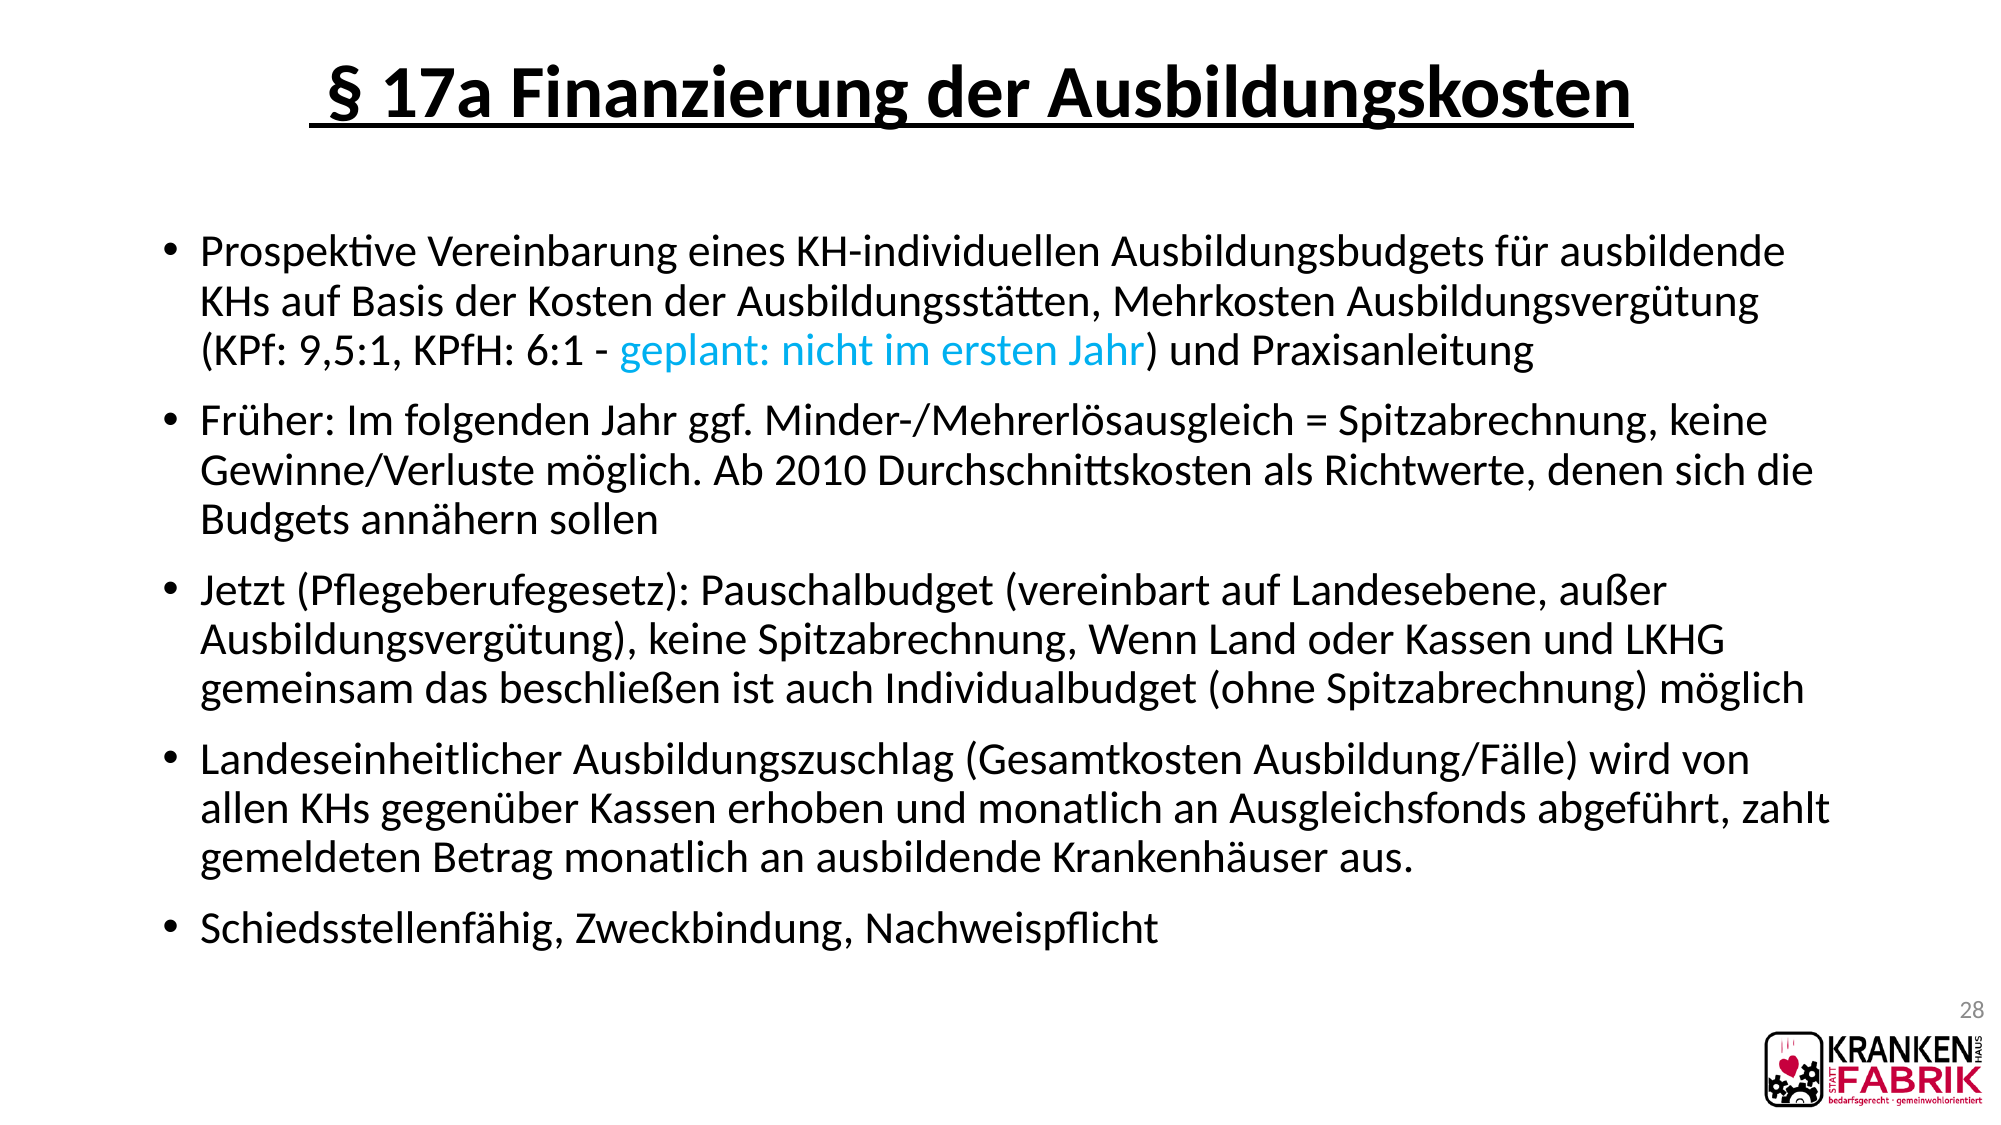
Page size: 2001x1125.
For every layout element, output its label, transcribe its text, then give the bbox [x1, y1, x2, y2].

title § 17a Finanzierung der Ausbildungskosten [91, 0, 1853, 188]
list Prospektive Vereinbarung eines KH-individuellen Ausbildungsbudgets für ausbildende KHs auf Basis der Kosten der Ausbildungsstätten, Mehrkosten Ausbildungsvergütung (KPf: 9,5:1, KPfH: 6:1 - geplant: nicht im ersten Jahr) und Praxisanleitung Früher: Im folgenden Jahr ggf. Minder-/Mehrerlösausgleich = Spitzabrechnung, keine Gewinne/Verluste möglich. Ab 2010 Durchschnittskosten als Richtwerte, denen sich die Budgets annähern sollen Jetzt (Pflegeberufegesetz): Pauschalbudget (vereinbart auf Landesebene, außer Ausbildungsvergütung), keine Spitzabrechnung, Wenn Land oder Kassen und LKHG gemeinsam das beschließen ist auch Individualbudget (ohne Spitzabrechnung) möglich Landeseinheitlicher Ausbildungszuschlag (Gesamtkosten Ausbildung/Fälle) wird von allen KHs gegenüber Kassen erhoben und monatlich an Ausgleichsfonds abgeführt, zahlt gemeldeten Betrag monatlich an ausbildende Krankenhäuser aus. Schiedsstellenfähig, Zweckbindung, Nachweispflicht [147, 219, 1853, 1082]
picture [1746, 1039, 2000, 1125]
slide_number 28 [1550, 979, 2000, 1039]
